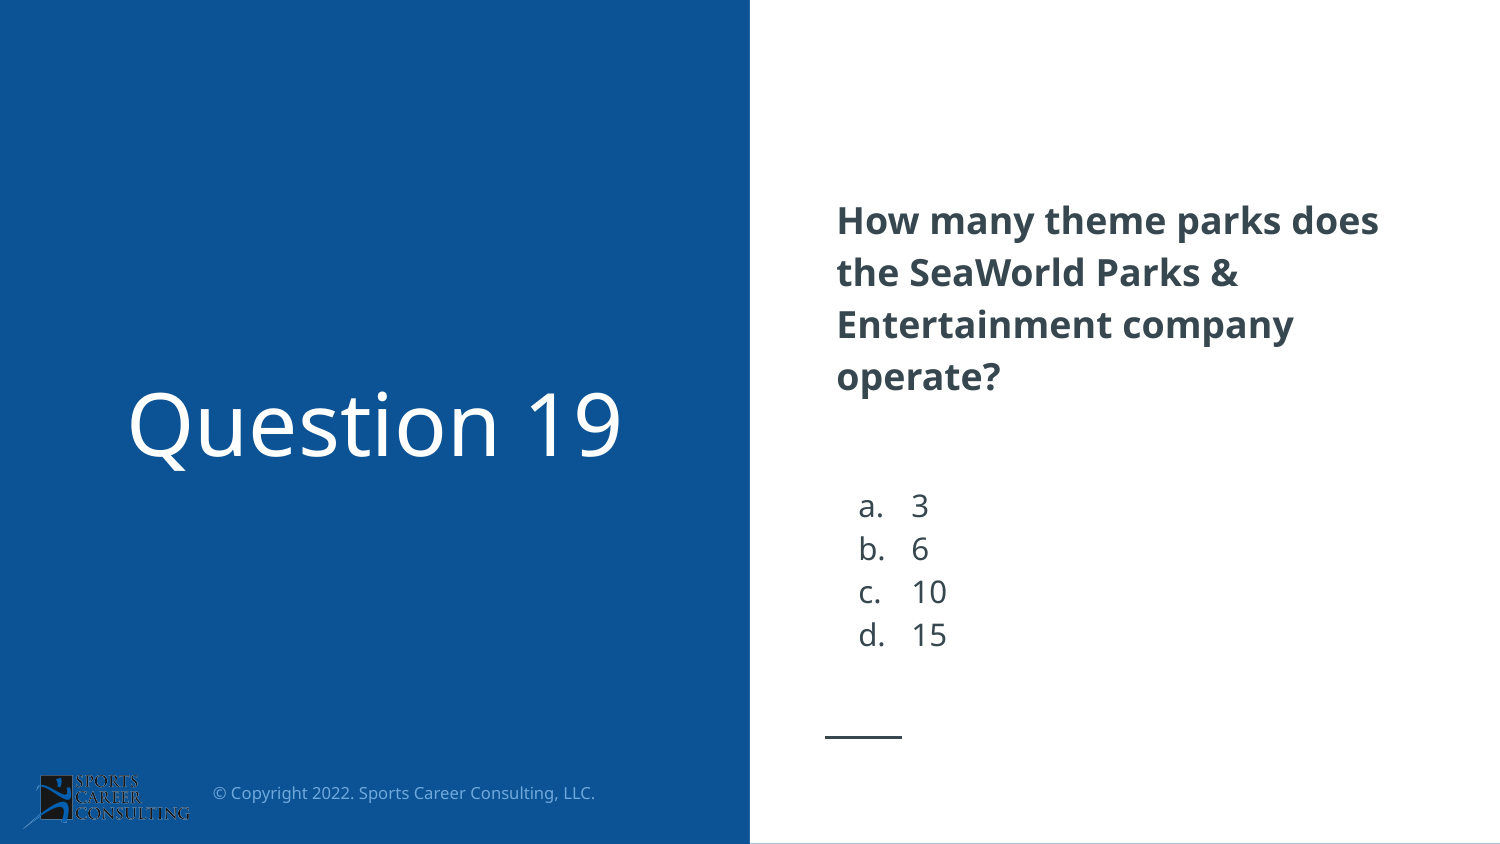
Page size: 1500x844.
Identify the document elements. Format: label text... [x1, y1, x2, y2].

title Question 19 [43, 298, 708, 546]
list How many theme parks does the SeaWorld Parks & Entertainment company operate? 3 6 10 15 [821, 118, 1466, 725]
text_box © Copyright 2022. Sports Career Consulting, LLC. [197, 767, 750, 838]
picture [22, 774, 190, 829]
